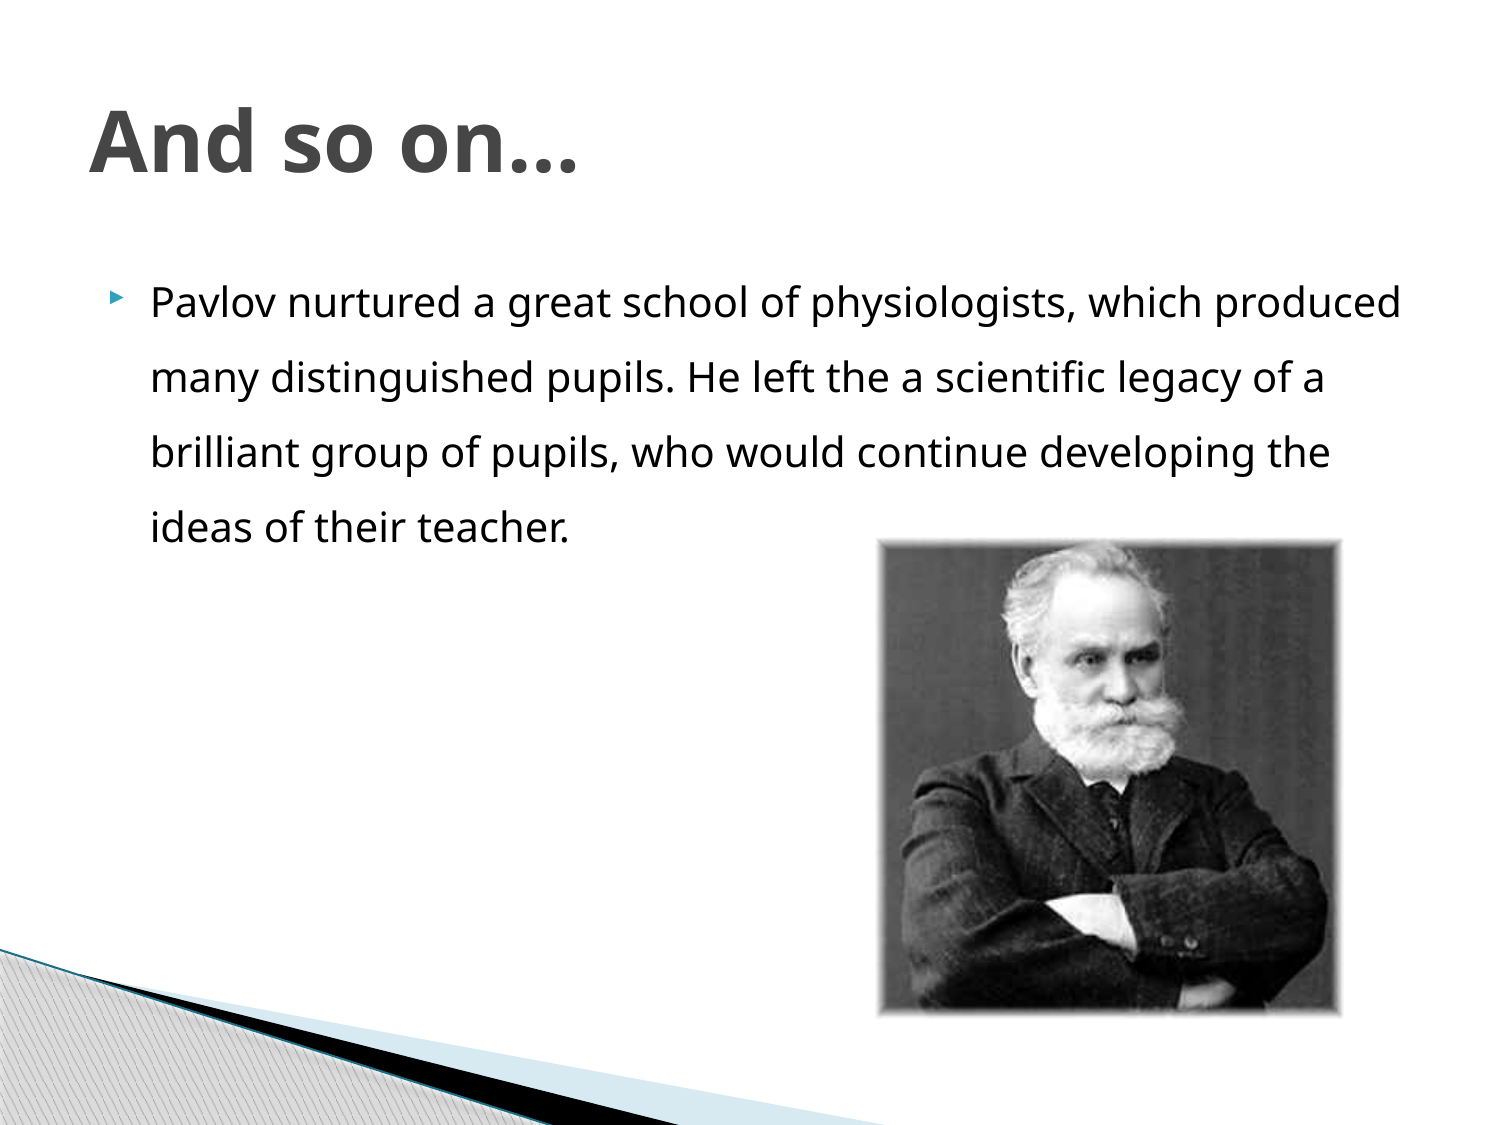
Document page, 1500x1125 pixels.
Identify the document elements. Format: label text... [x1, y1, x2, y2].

list Pavlov nurtured a great school of physiologists, which produced many distinguished pupils. He left the a scientific legacy of a brilliant group of pupils, who would continue developing the ideas of their teacher. [75, 243, 1425, 625]
title And so on… [75, 45, 1425, 233]
picture [874, 537, 1344, 1019]
